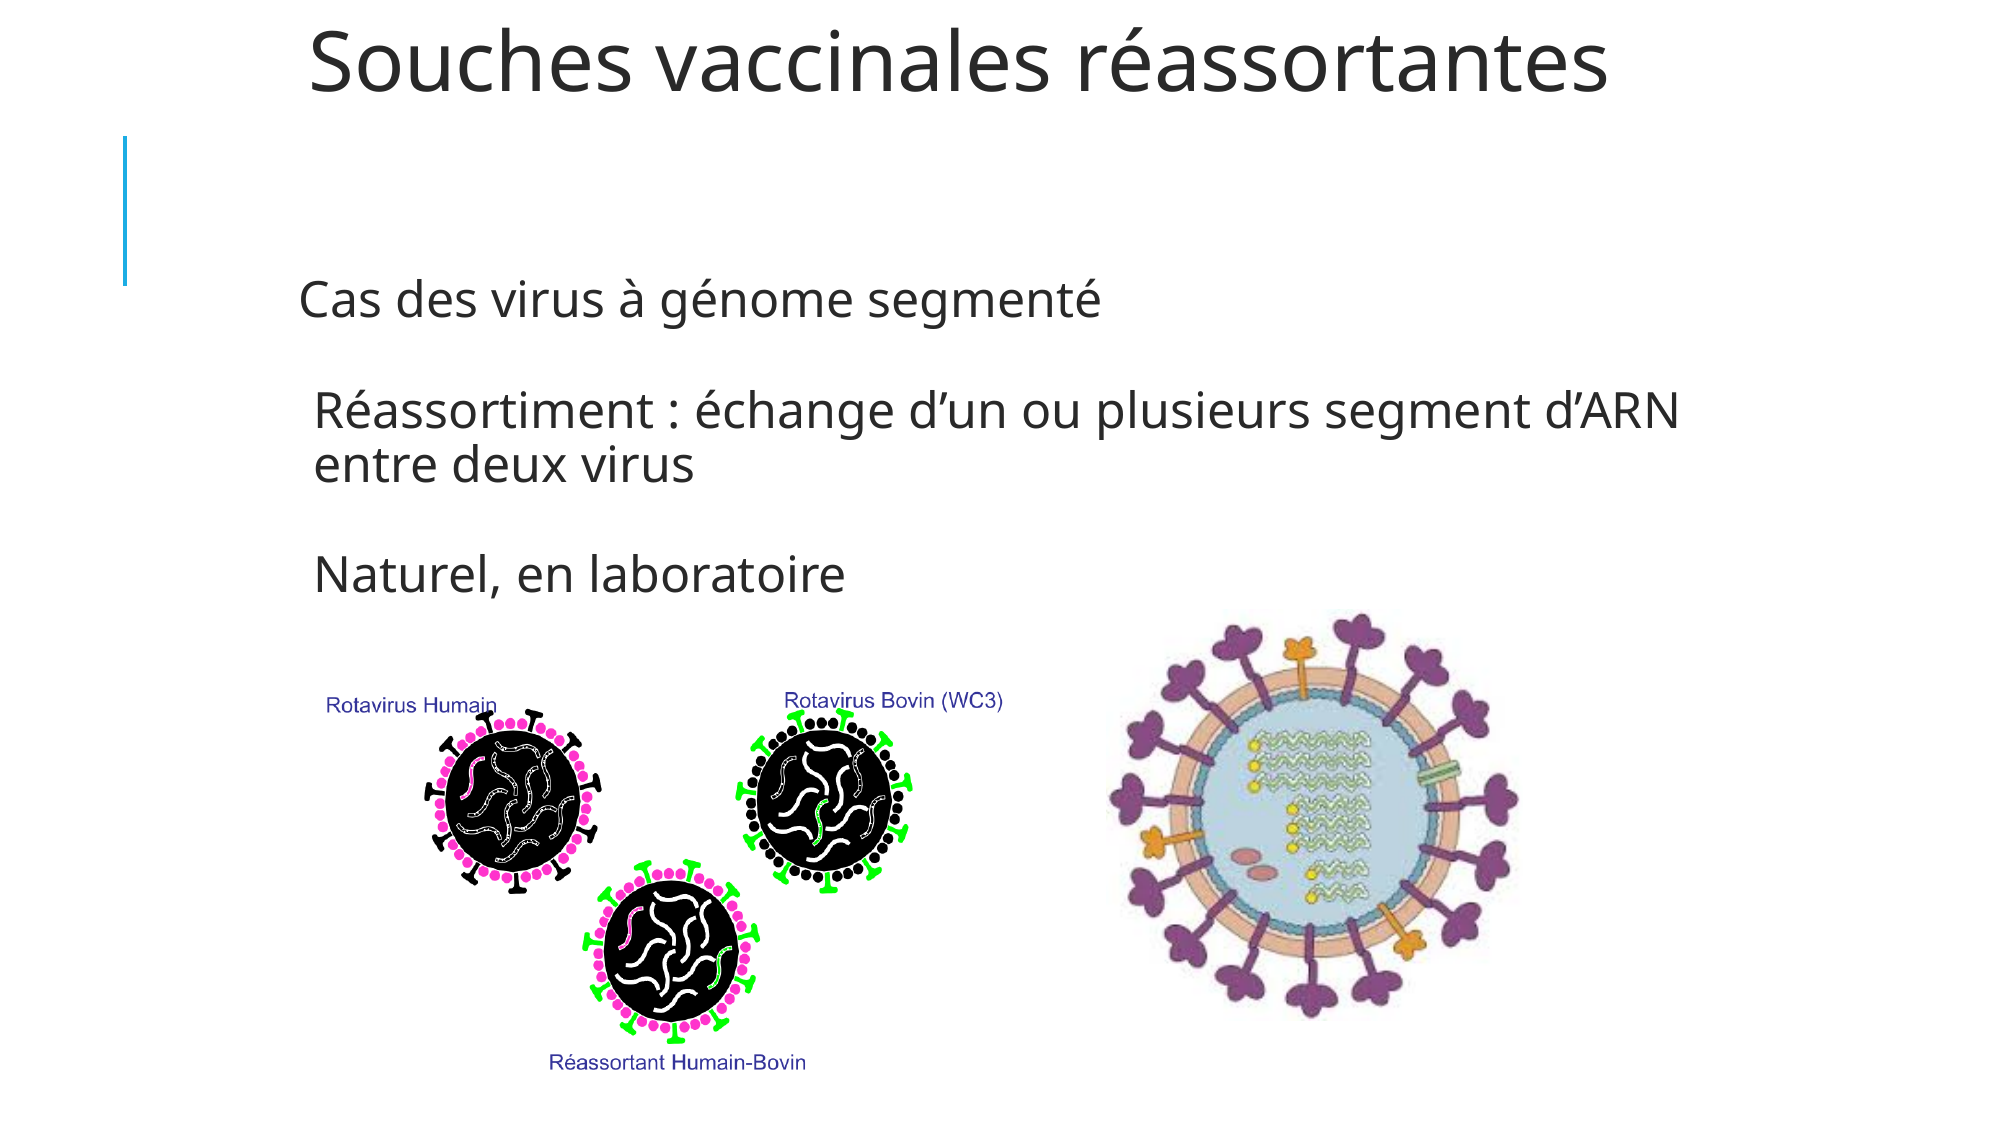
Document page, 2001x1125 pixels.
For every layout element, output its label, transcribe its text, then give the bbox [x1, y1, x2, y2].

list Cas des virus à génome segmenté Réassortiment : échange d’un ou plusieurs segment d’ARN entre deux virus Naturel, en laboratoire [291, 267, 1733, 847]
text_box Souches vaccinales réassortantes [255, 0, 1665, 117]
picture [1106, 609, 1524, 1022]
picture [321, 680, 1009, 1074]
